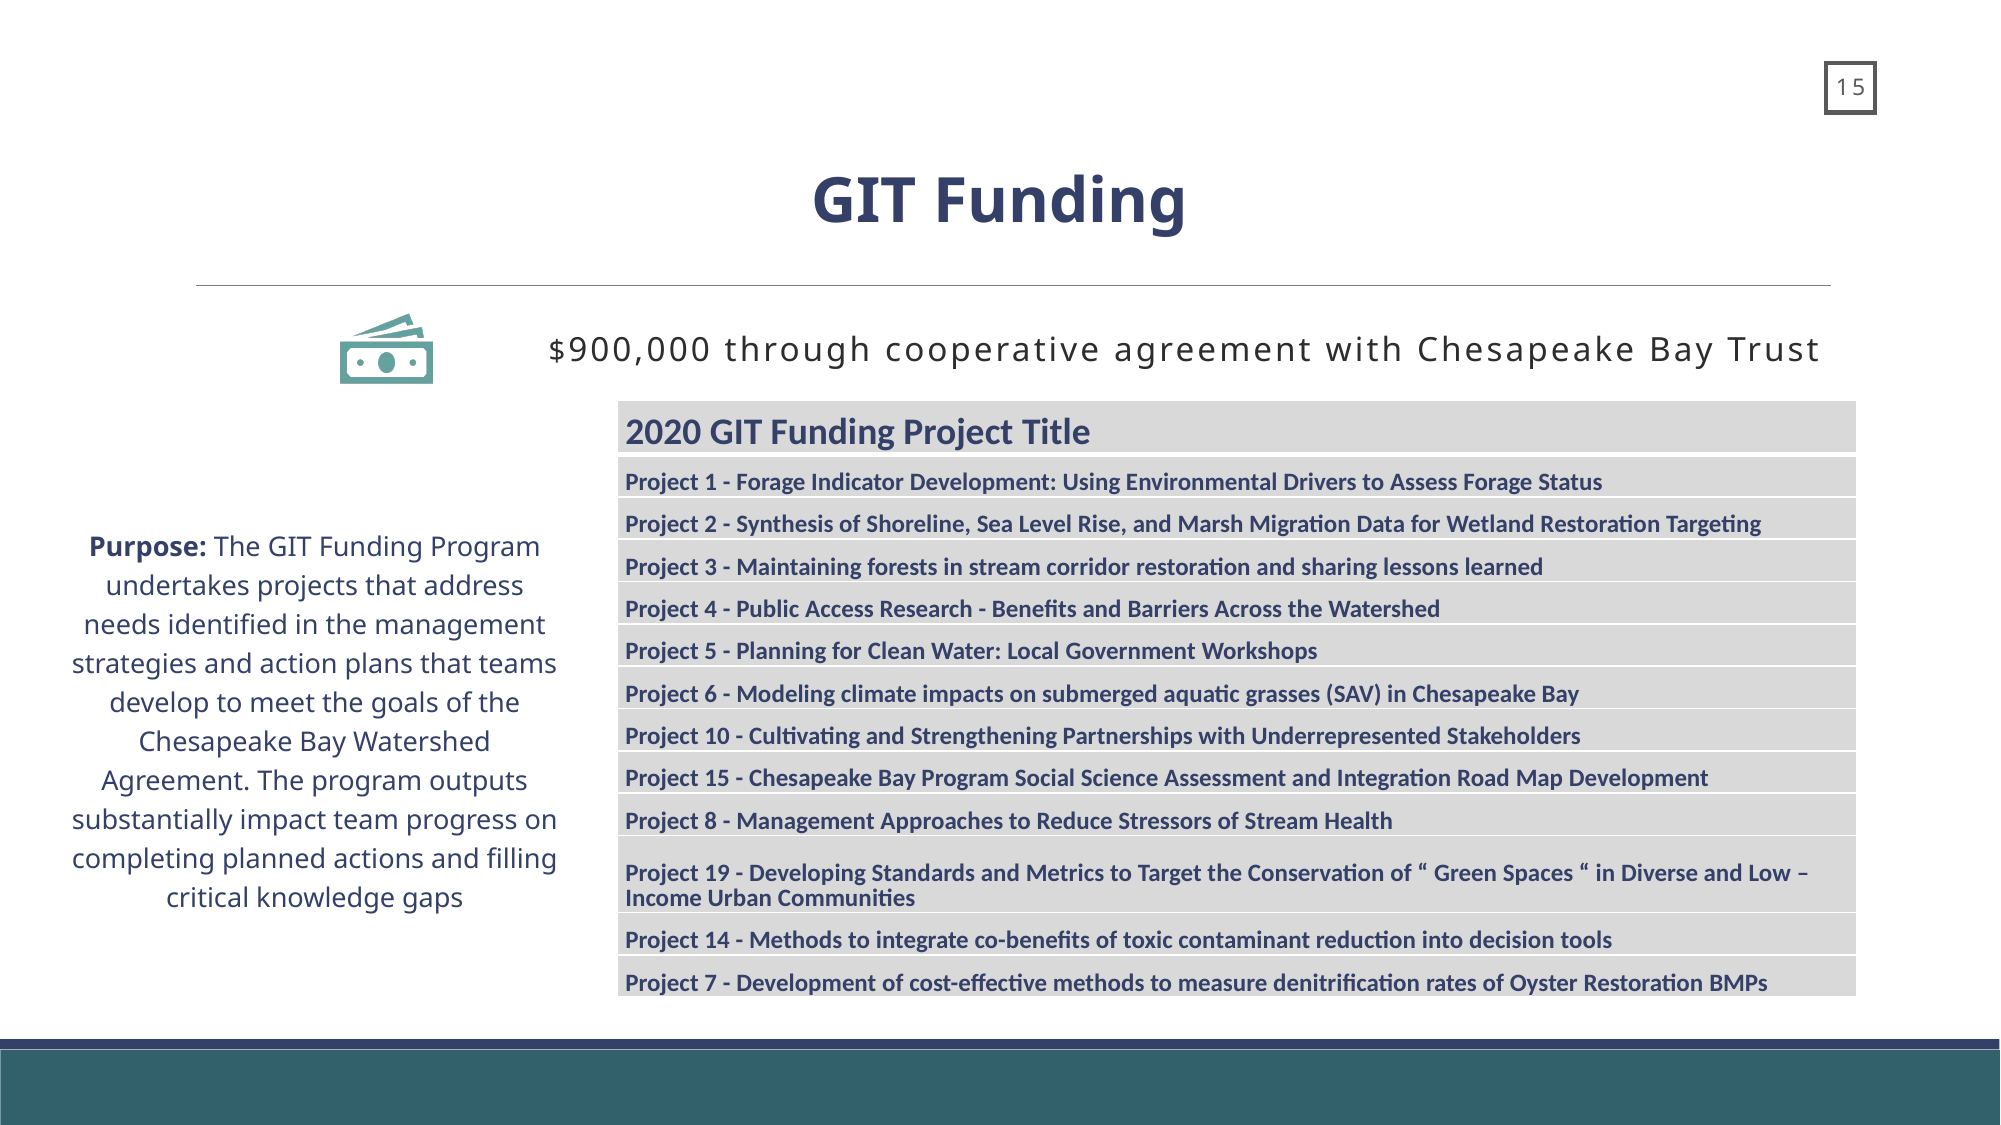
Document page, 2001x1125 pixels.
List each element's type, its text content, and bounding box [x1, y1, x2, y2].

table_cell Project 4 - Public Access Research - Benefits and Barriers Across the Watershed [618, 582, 1856, 623]
text_box $900,000 through cooperative agreement with Chesapeake Bay Trust [479, 327, 1892, 372]
table_header 2020 GIT Funding Project Title [618, 401, 1856, 452]
table_cell Project 7 - Development of cost-effective methods to measure denitrification rates of Oyster Restoration BMPs [618, 956, 1856, 996]
table_cell Project 5 - Planning for Clean Water: Local Government Workshops [618, 625, 1856, 665]
table_cell Project 2 - Synthesis of Shoreline, Sea Level Rise, and Marsh Migration Data for Wetland Restoration Targeting [618, 498, 1856, 538]
table_cell Project 6 - Modeling climate impacts on submerged aquatic grasses (SAV) in Chesapeake Bay [618, 667, 1856, 708]
table_cell Project 10 - Cultivating and Strengthening Partnerships with Underrepresented Stakeholders [618, 709, 1856, 750]
text_box Purpose: The GIT Funding Program undertakes projects that address needs identified in the management strategies and action plans that teams develop to meet the goals of the Chesapeake Bay Watershed Agreement. The program outputs substantially impact team progress on completing planned actions and filling critical knowledge gaps [54, 515, 575, 921]
table_cell Project 14 - Methods to integrate co-benefits of toxic contaminant reduction into decision tools [618, 913, 1856, 954]
picture [336, 299, 437, 401]
table_cell Project 15 - Chesapeake Bay Program Social Science Assessment and Integration Road Map Development [618, 752, 1856, 792]
table_cell Project 8 - Management Approaches to Reduce Stressors of Stream Health [618, 794, 1856, 835]
text_box GIT Funding [796, 153, 1204, 243]
table_cell Project 1 - Forage Indicator Development: Using Environmental Drivers to Assess Forage Status [618, 457, 1856, 496]
table_cell Project 19 - Developing Standards and Metrics to Target the Conservation of “ Green Spaces “ in Diverse and Low – Income Urban Communities [618, 836, 1856, 912]
table_cell Project 3 - Maintaining forests in stream corridor restoration and sharing lessons learned [618, 540, 1856, 581]
